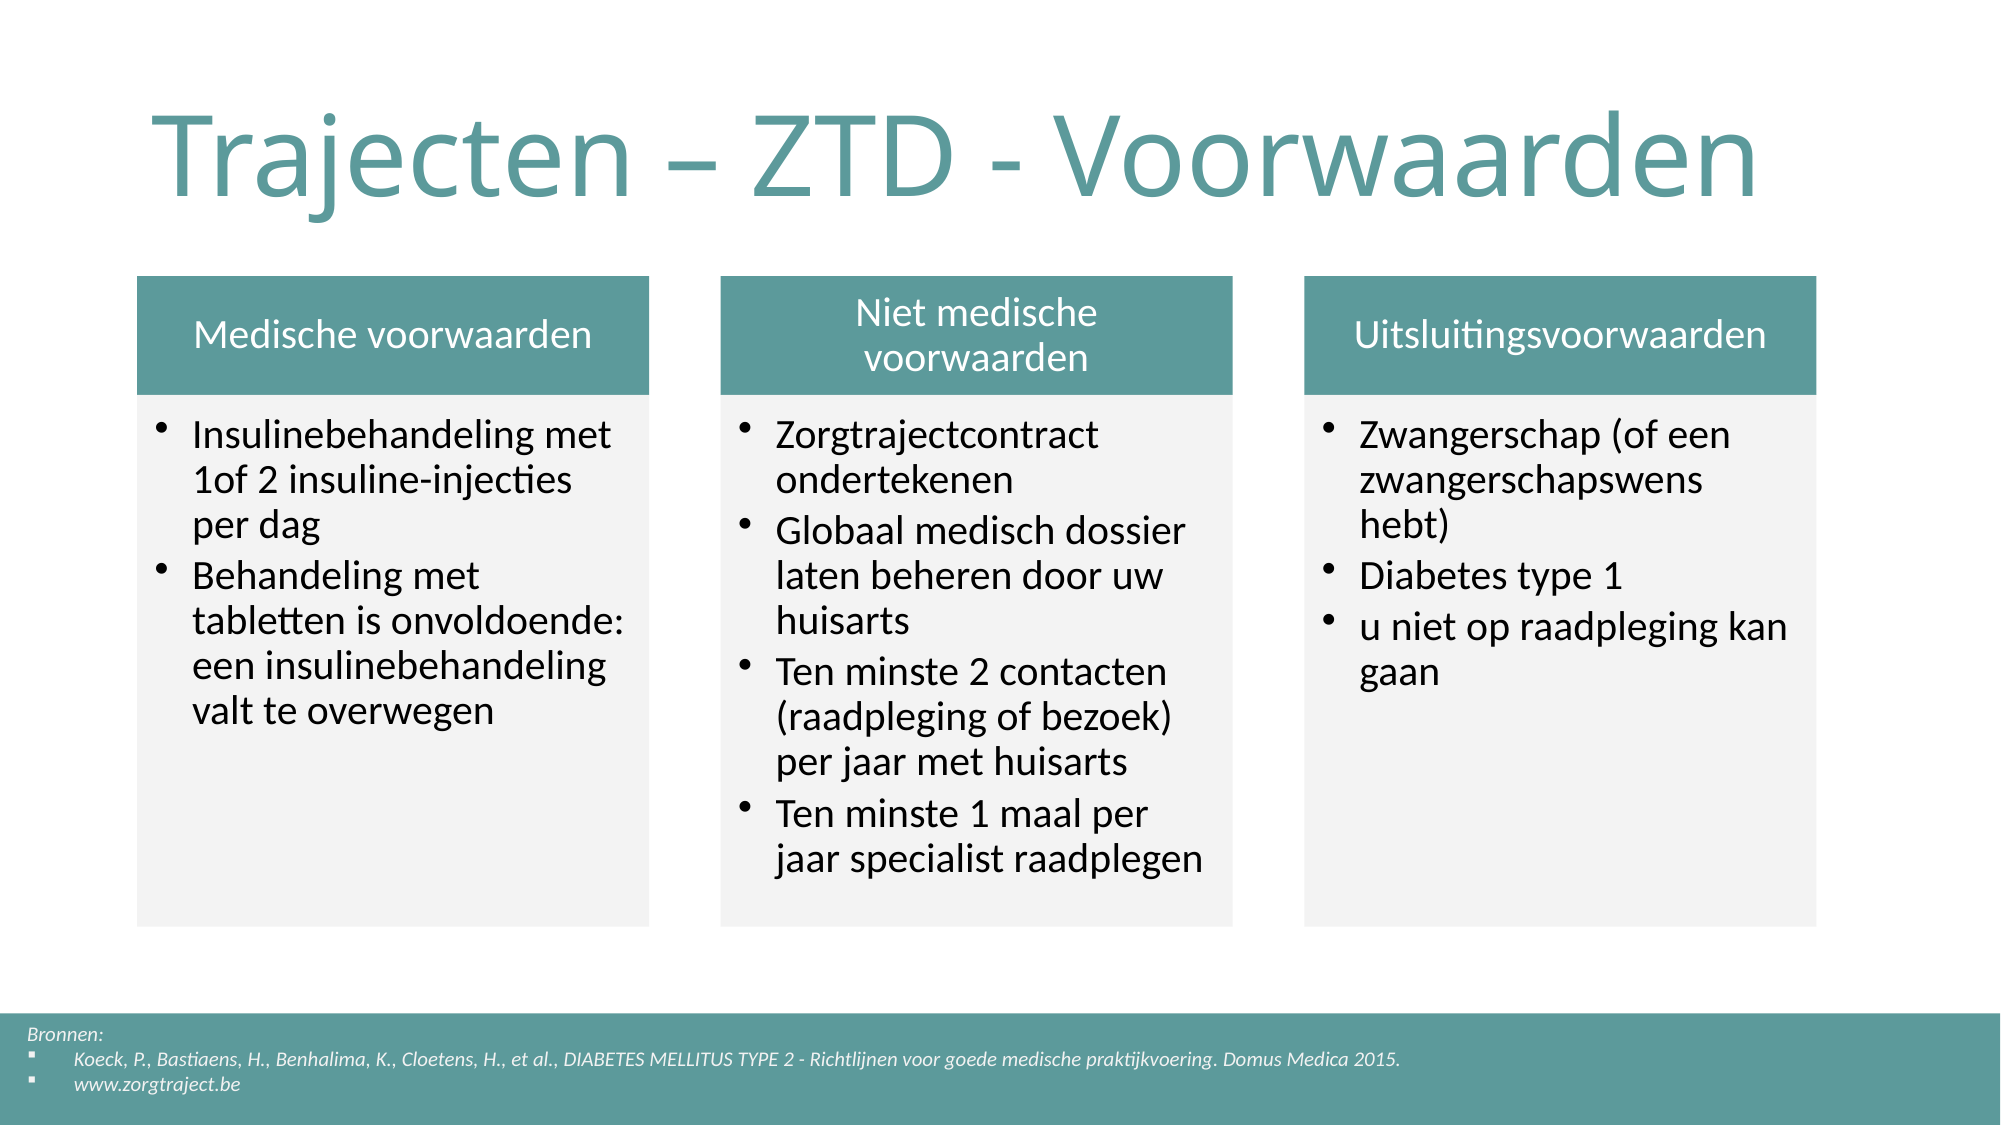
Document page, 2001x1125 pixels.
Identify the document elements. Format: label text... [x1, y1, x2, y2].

text_box Bronnen: Koeck, P., Bastiaens, H., Benhalima, K., Cloetens, H., et al., DIABETES MELLITUS TYPE 2 - Richtlijnen voor goede medische praktijkvoering. Domus Medica 2015. www.zorgtraject.be [12, 1013, 2000, 1103]
title Trajecten – ZTD - Voorwaarden [136, 22, 1898, 229]
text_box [136, 264, 1817, 939]
